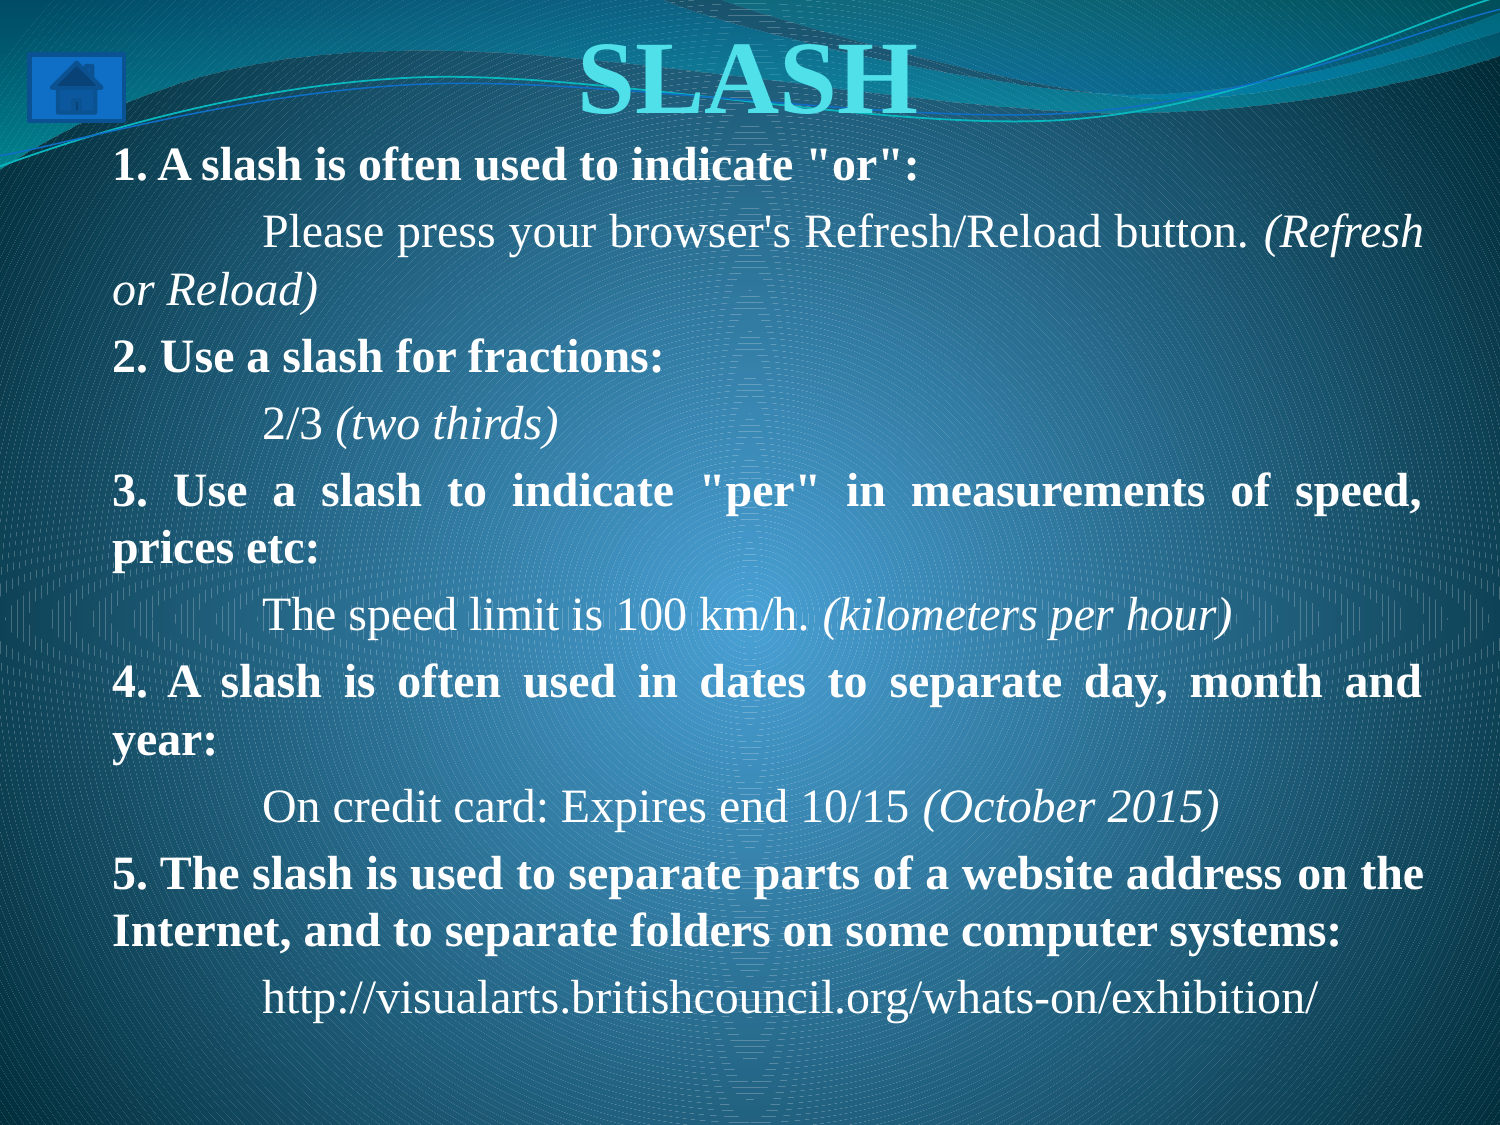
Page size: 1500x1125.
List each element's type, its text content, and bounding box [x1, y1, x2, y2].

title SLASH [112, 0, 1388, 125]
text_box [27, 52, 126, 123]
subtitle 1. A slash is often used to indicate "or": Please press your browser's Refresh/Reload button. (Refresh or Reload) 2. Use a slash for fractions: 2/3 (two thirds) 3. Use a slash to indicate "per" in measurements of speed, prices etc: The speed limit is 100 km/h. (kilometers per hour) 4. A slash is often used in dates to separate day, month and year: On credit card: Expires end 10/15 (October 2015) 5. The slash is used to separate parts of a website address on the Internet, and to separate folders on some computer systems: http://visualarts.britishcouncil.org/whats-on/exhibition/ [112, 125, 1436, 1125]
